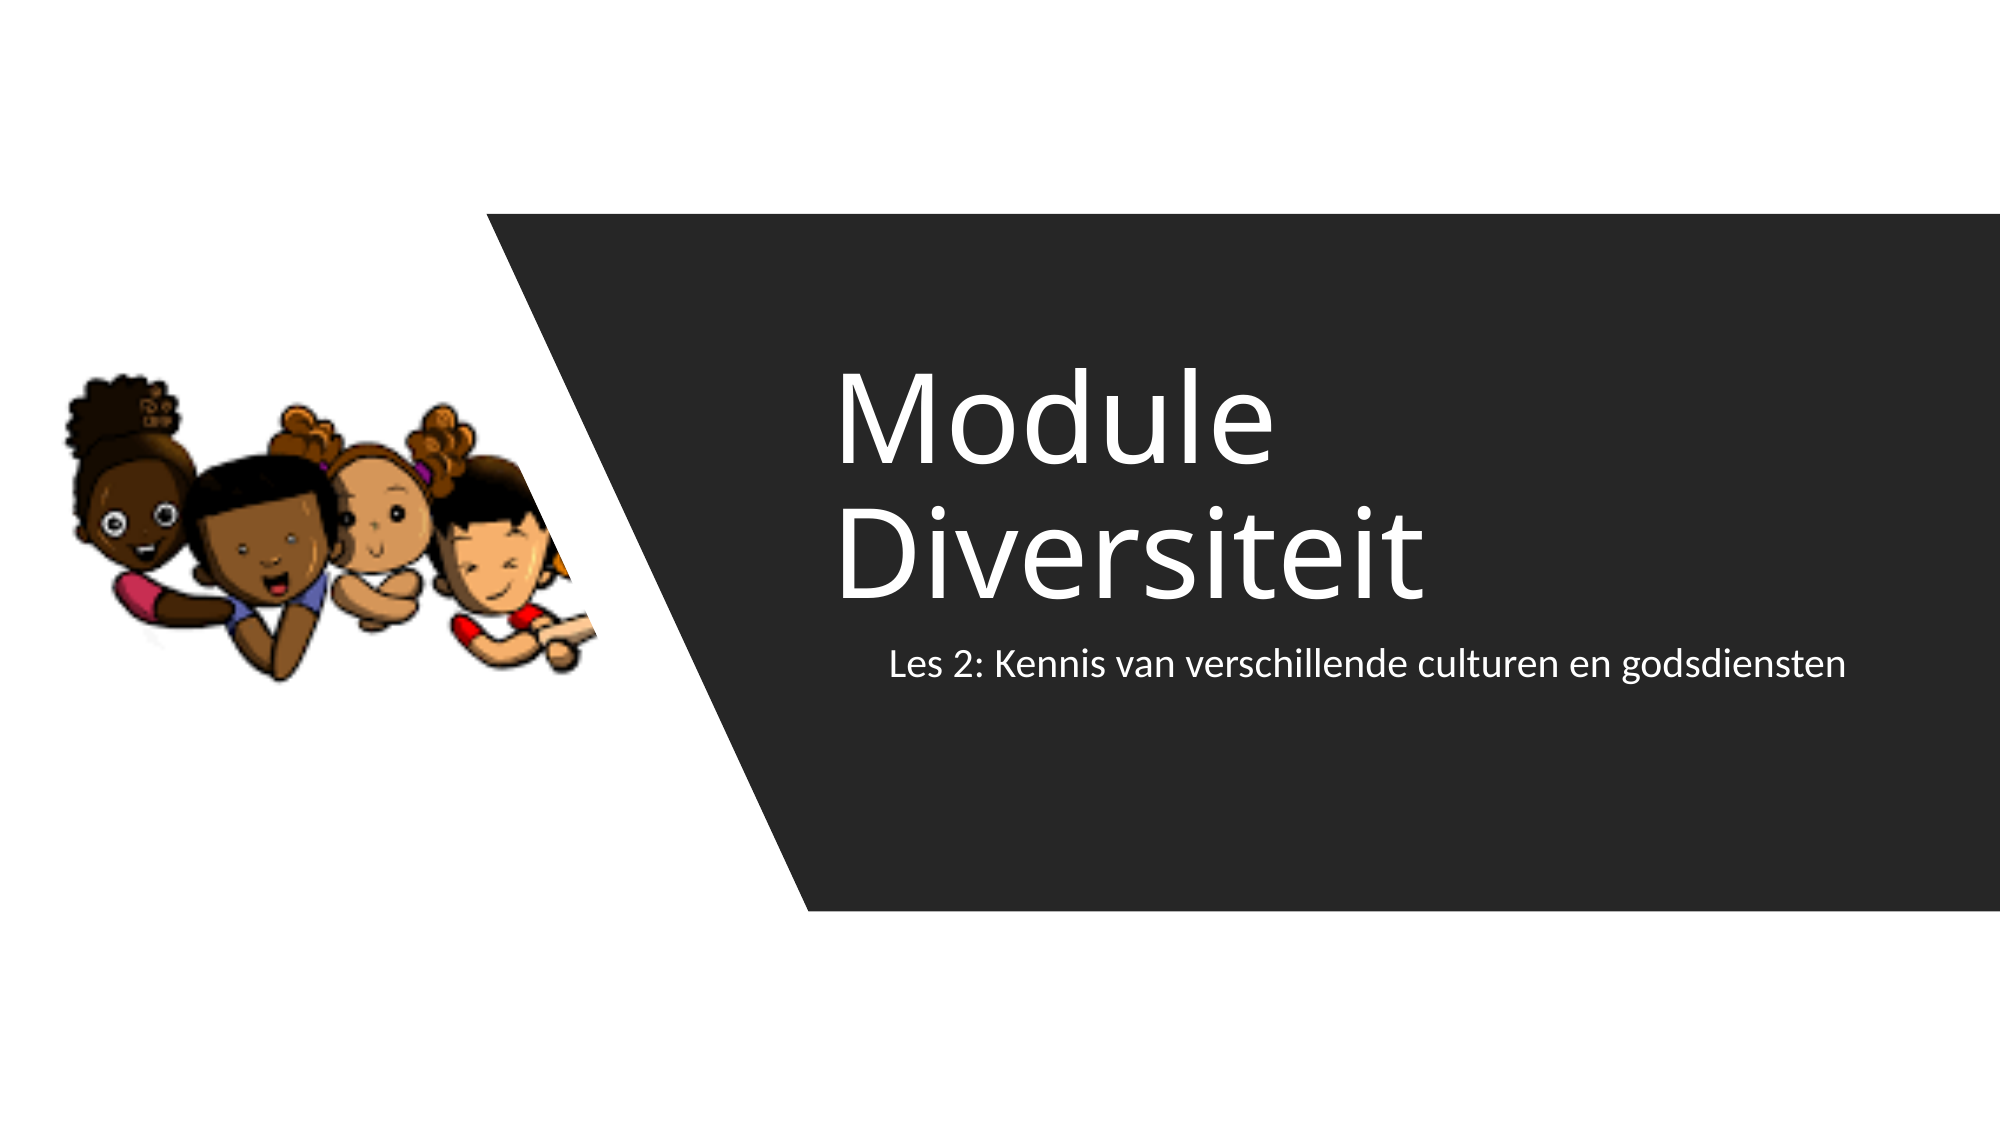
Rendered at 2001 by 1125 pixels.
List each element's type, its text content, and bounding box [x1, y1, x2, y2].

text_box [484, 212, 2000, 913]
title Module Diversiteit [816, 299, 1863, 633]
subtitle Les 2: Kennis van verschillende culturen en godsdiensten [873, 633, 1863, 784]
picture [0, 213, 724, 912]
